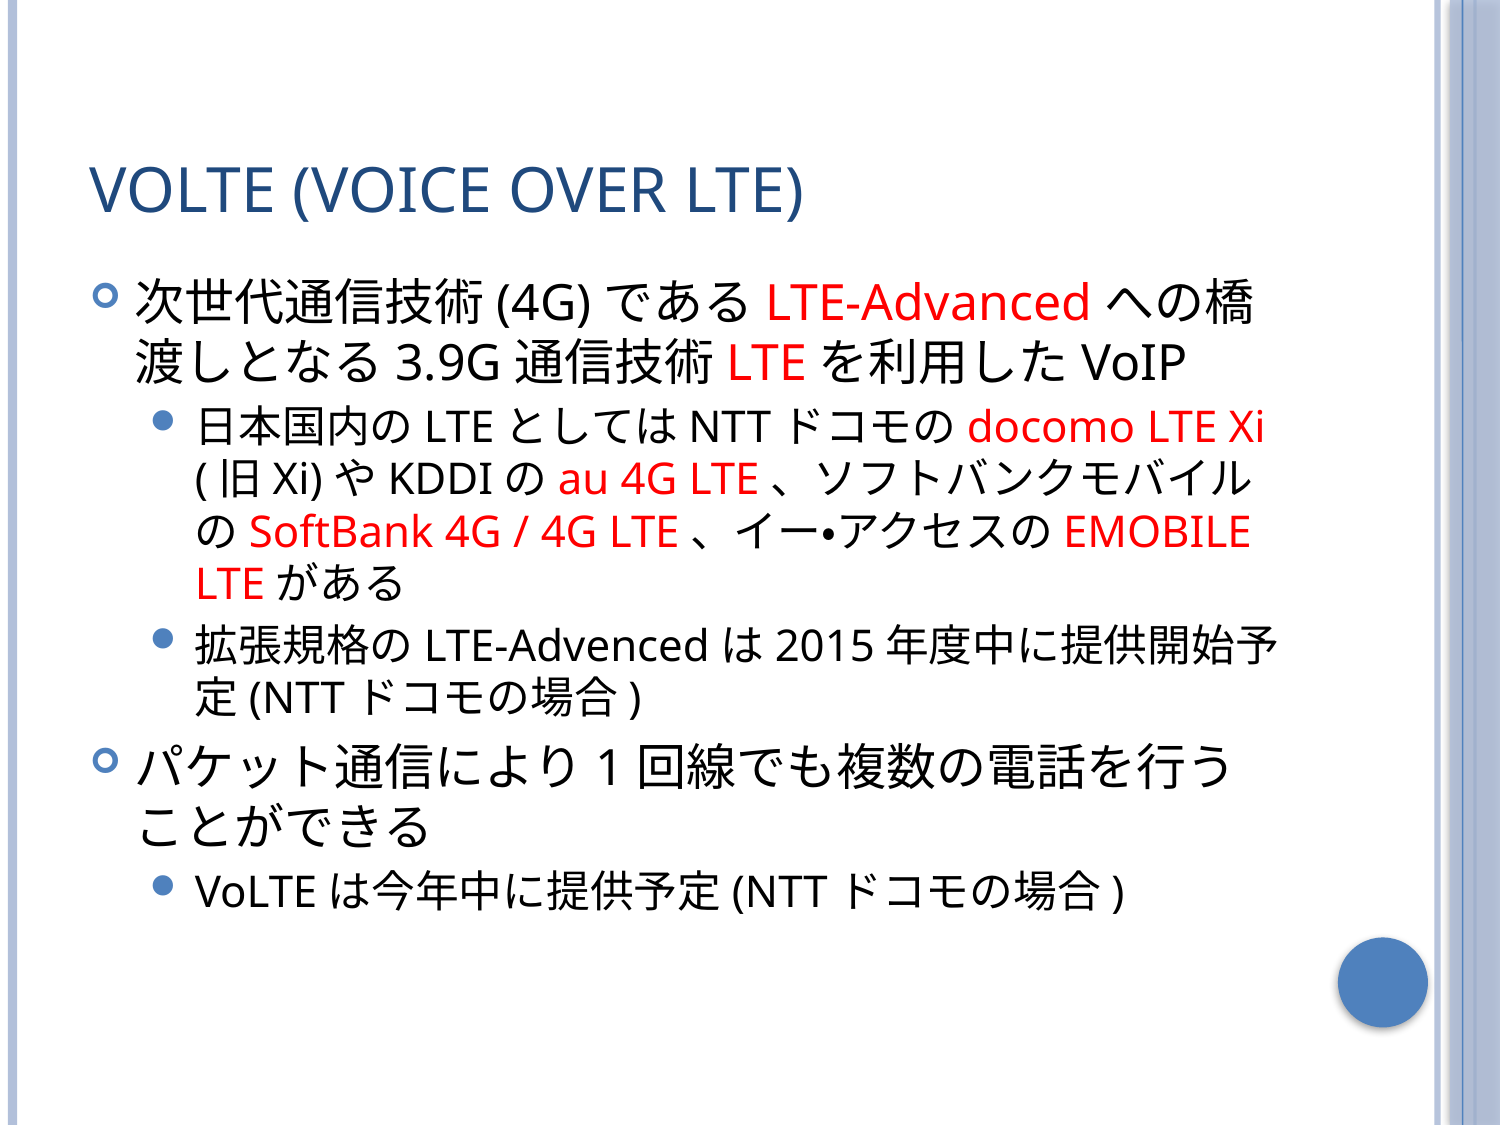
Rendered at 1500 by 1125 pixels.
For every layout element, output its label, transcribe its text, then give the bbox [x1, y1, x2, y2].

list 次世代通信技術(4G)であるLTE-Advancedへの橋渡しとなる3.9G通信技術LTEを利用したVoIP 日本国内のLTEとしてはNTTドコモのdocomo LTE Xi (旧Xi)やKDDIのau 4G LTE、ソフトバンクモバイルのSoftBank 4G / 4G LTE、イー・アクセスのEMOBILE LTEがある 拡張規格のLTE-Advencedは2015年度中に提供開始予定(NTTドコモの場合) パケット通信により1回線でも複数の電話を行うことができる VoLTEは今年中に提供予定(NTTドコモの場合) [75, 262, 1300, 1062]
title VoLTE (Voice over LTE) [75, 45, 1300, 233]
